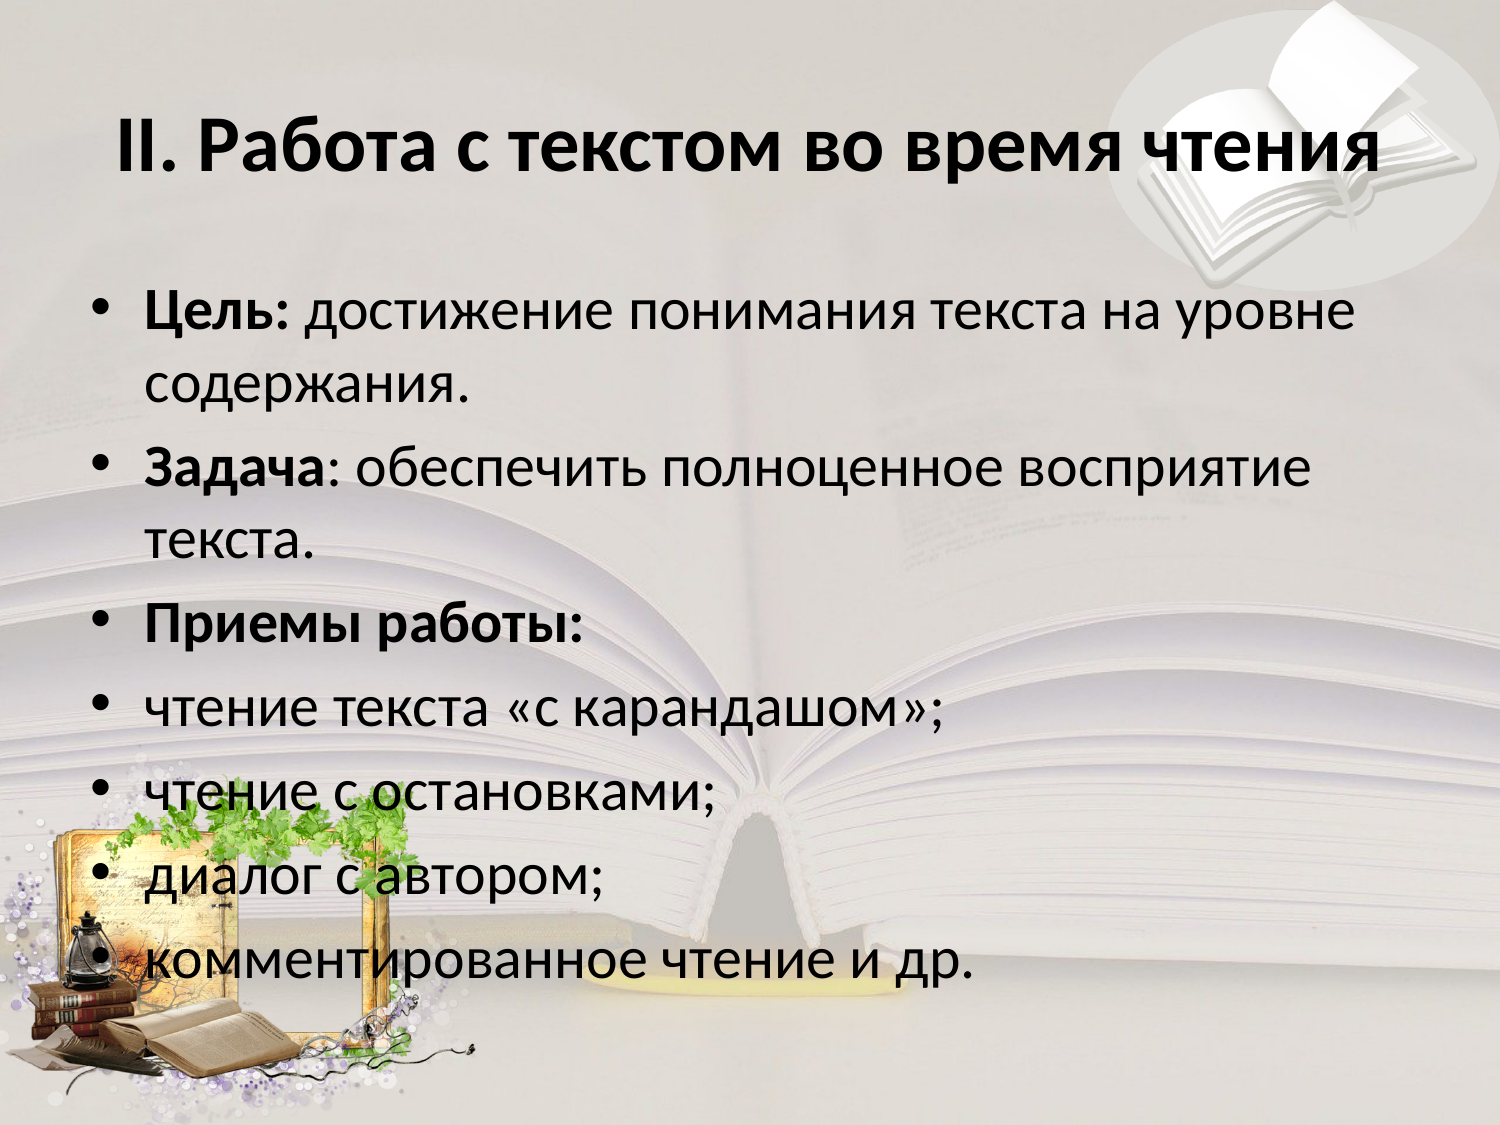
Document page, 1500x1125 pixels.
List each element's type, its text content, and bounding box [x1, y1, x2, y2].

title II. Работа с текстом во время чтения [75, 45, 1425, 233]
picture [0, 0, 1500, 1125]
list Цель: достижение понимания текста на уровне содержания. Задача: обеспечить полноценное восприятие текста. Приемы работы: чтение текста «с карандашом»; чтение с остановками; диалог с автором; комментированное чтение и др. [75, 262, 1425, 1005]
